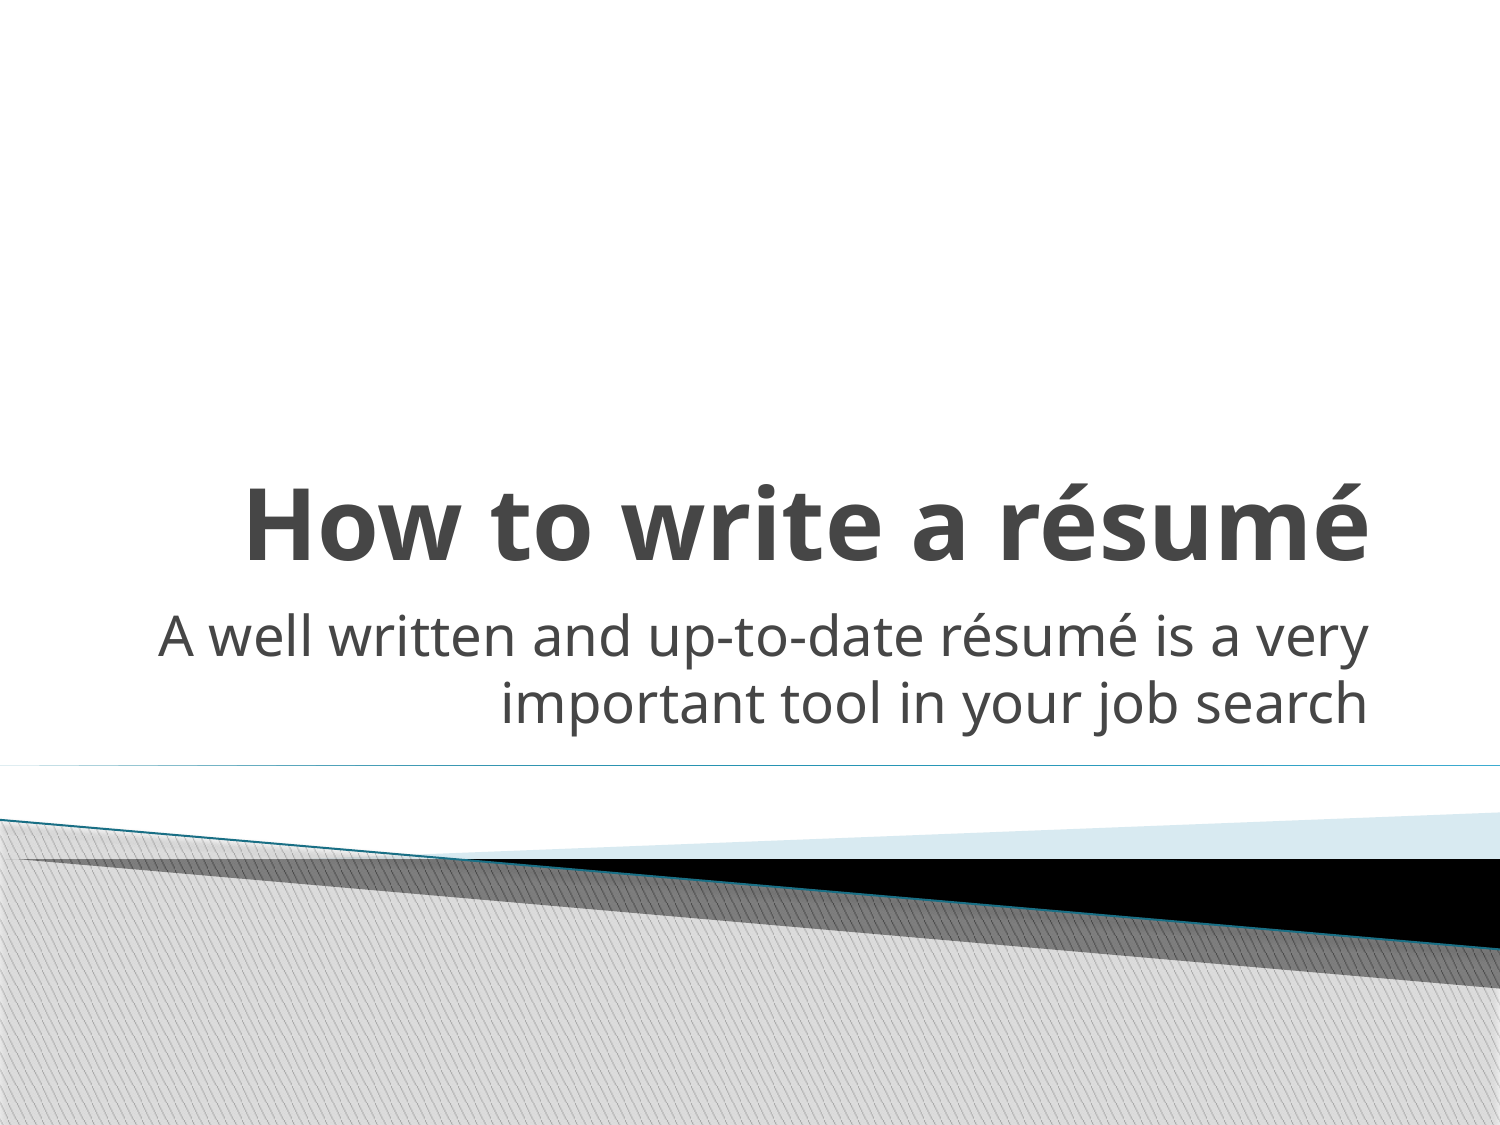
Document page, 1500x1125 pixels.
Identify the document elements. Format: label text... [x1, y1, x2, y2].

title How to write a résumé [112, 287, 1388, 588]
picture [5, 859, 1500, 989]
subtitle A well written and up-to-date résumé is a very important tool in your job search [112, 592, 1388, 790]
